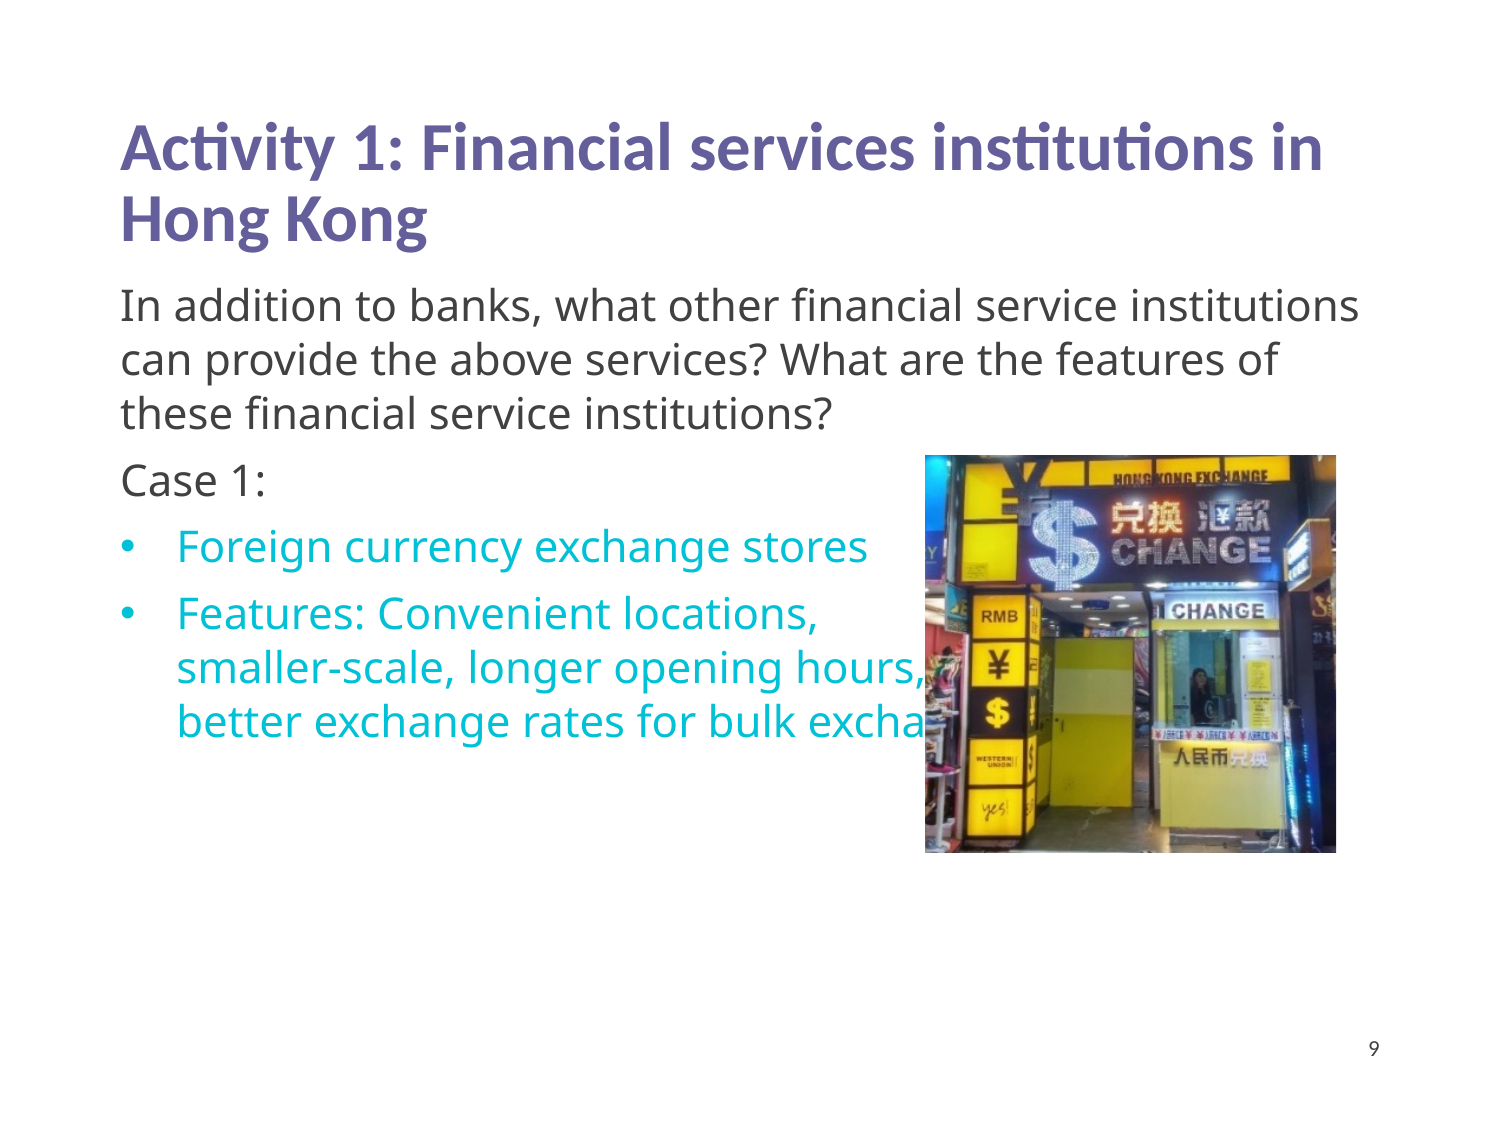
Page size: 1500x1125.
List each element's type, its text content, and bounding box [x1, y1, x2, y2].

list In addition to banks, what other financial service institutions can provide the above services? What are the features of these financial service institutions? Case 1: Foreign currency exchange stores Features: Convenient locations, smaller-scale, longer opening hours, better exchange rates for bulk exchange [119, 275, 1381, 870]
list Activity 1: Financial services institutions in Hong Kong [119, 113, 1381, 272]
picture [924, 454, 1337, 853]
slide_number 9 [1358, 1035, 1381, 1062]
